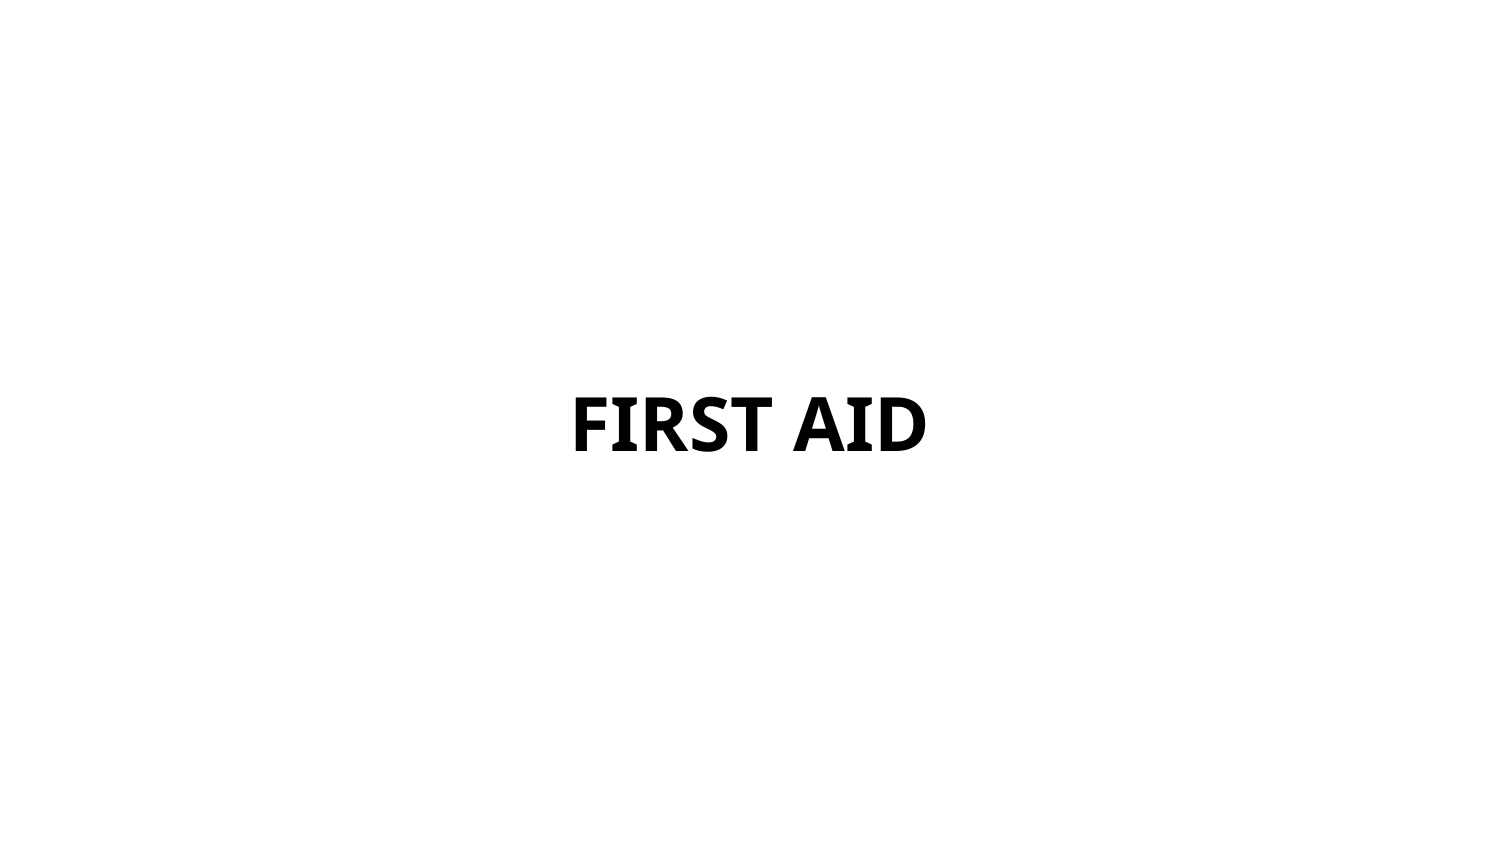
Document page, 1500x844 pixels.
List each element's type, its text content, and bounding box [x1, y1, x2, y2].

title FIRST AID [51, 352, 1449, 491]
